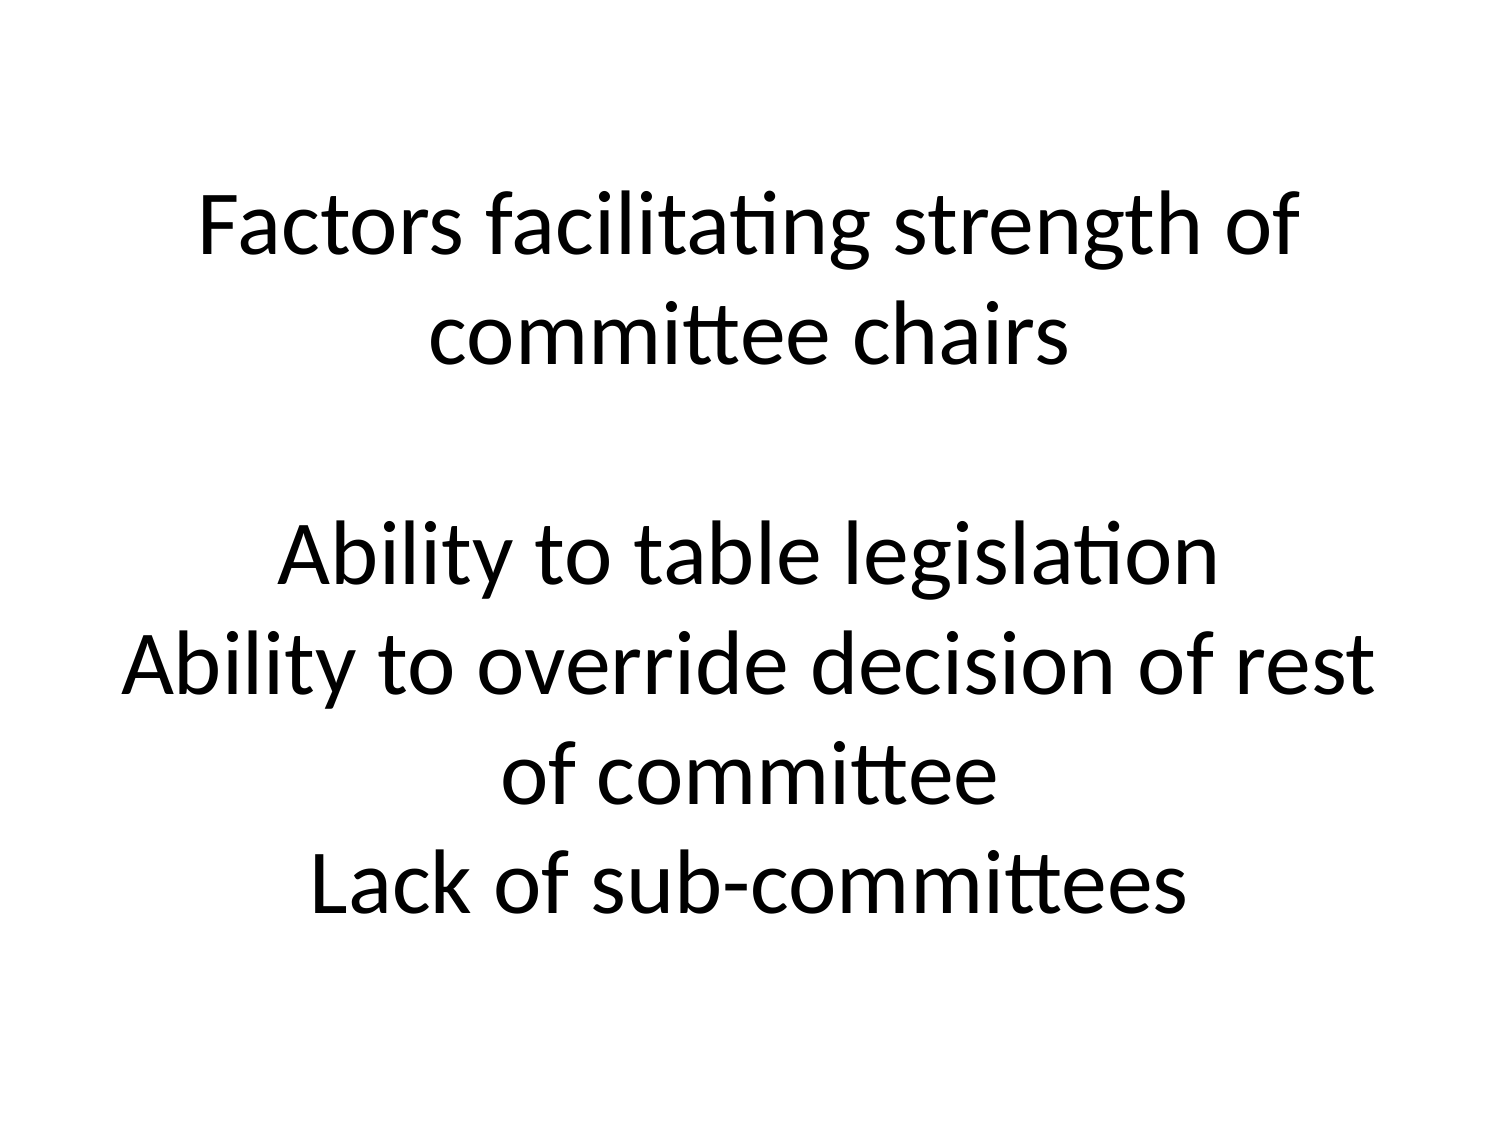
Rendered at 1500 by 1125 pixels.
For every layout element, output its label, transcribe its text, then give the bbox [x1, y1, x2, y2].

title Factors facilitating strength of committee chairs Ability to table legislation Ability to override decision of rest of committee Lack of sub-committees [74, 44, 1426, 1051]
